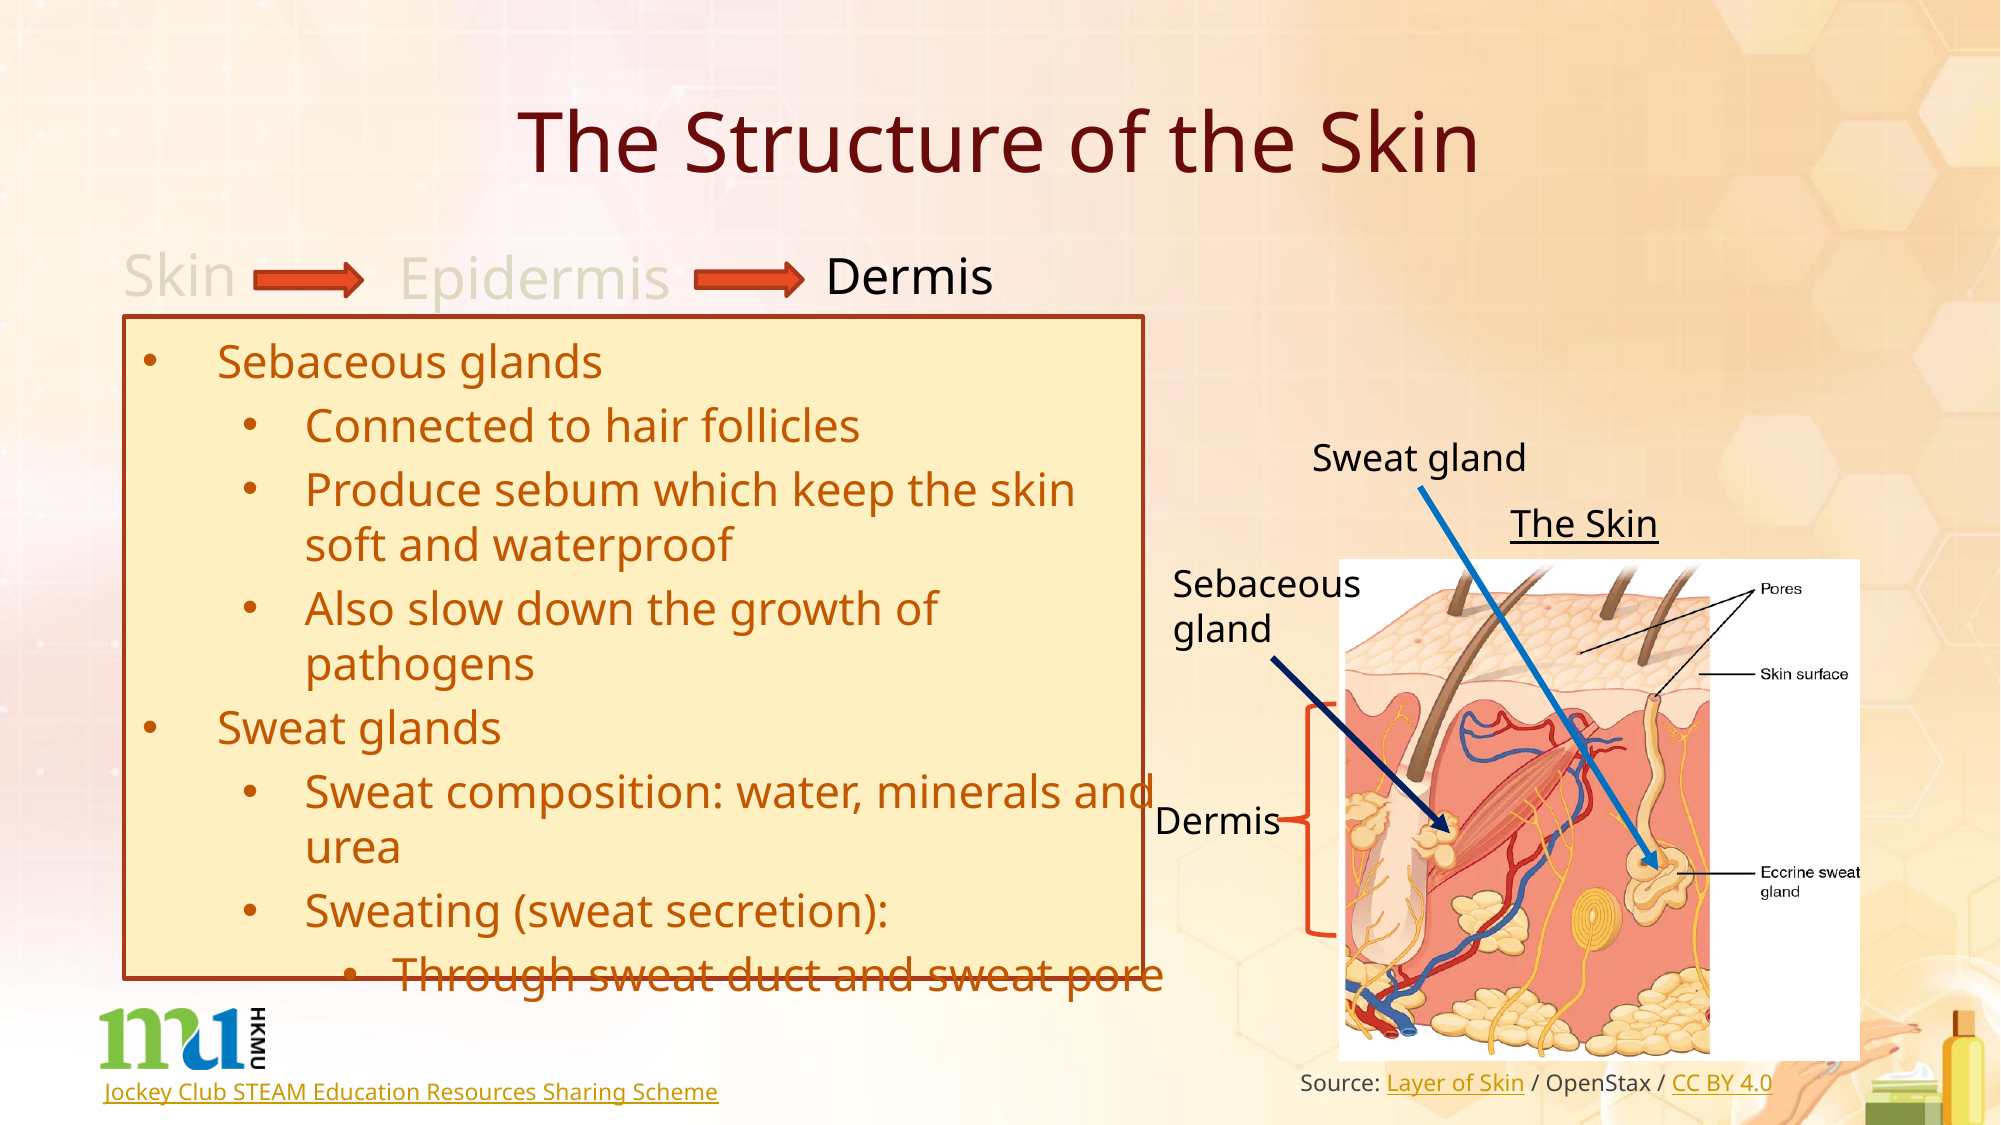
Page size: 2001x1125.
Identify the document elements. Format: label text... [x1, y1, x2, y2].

list Sebaceous glands Connected to hair follicles Produce sebum which keep the skin soft and waterproof Also slow down the growth of pathogens Sweat glands Sweat composition: water, minerals and urea Sweating (sweat secretion): Through sweat duct and sweat pore [122, 322, 1190, 979]
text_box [1419, 487, 1659, 872]
text_box Dermis [810, 236, 1010, 312]
picture [0, 0, 2001, 1125]
text_box The Skin [1663, 493, 1674, 553]
text_box [122, 314, 1145, 322]
text_box Source: Layer of Skin / OpenStax / CC BY 4.0 [1285, 1061, 1909, 1108]
text_box Sweat gland [1297, 426, 1543, 487]
text_box Dermis [1139, 789, 1297, 850]
title The Structure of the Skin [99, 45, 1900, 233]
text_box Epidermis [383, 234, 687, 319]
text_box Sebaceous gland [1158, 552, 1387, 658]
text_box Skin [108, 230, 252, 316]
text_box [1271, 658, 1451, 834]
text_box [253, 261, 365, 299]
text_box [693, 261, 805, 298]
text_box [1306, 842, 1333, 937]
